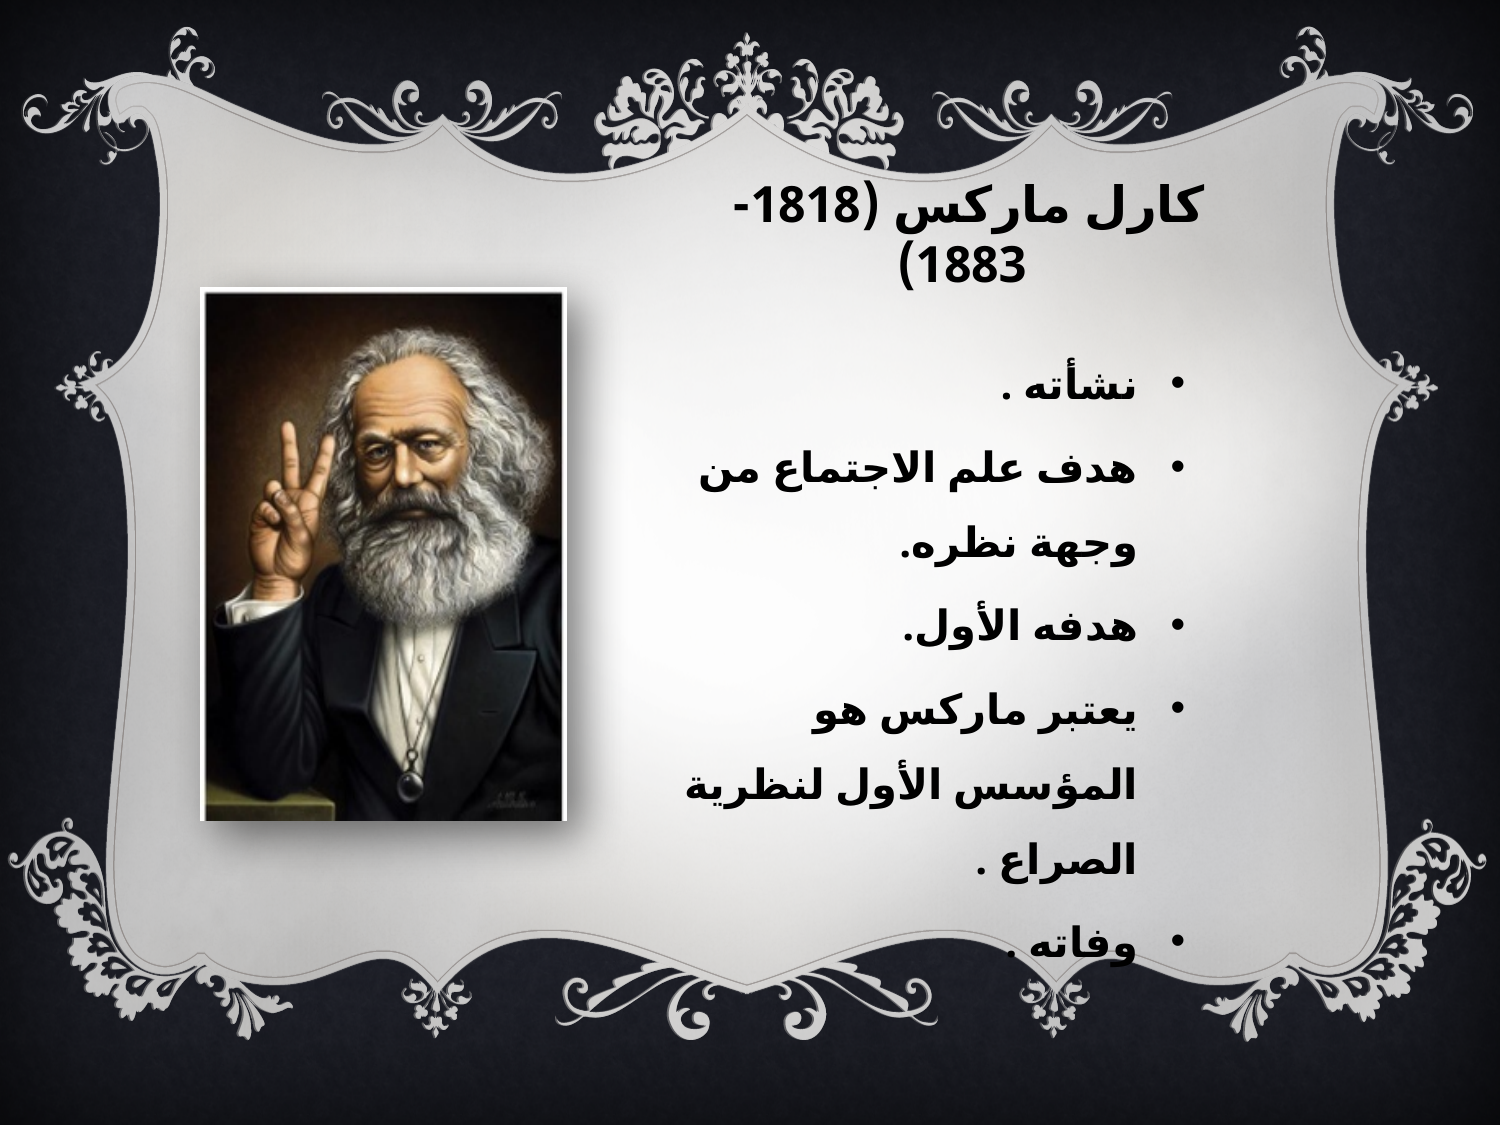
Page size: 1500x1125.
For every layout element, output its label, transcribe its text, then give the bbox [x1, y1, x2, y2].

list نشأته . هدف علم الاجتماع من وجهة نظره. هدفه الأول. يعتبر ماركس هو المؤسس الأول لنظرية الصراع . وفاته . [637, 324, 1200, 863]
title كارل ماركس (1818-1883) [699, 149, 1238, 300]
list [199, 287, 567, 822]
picture [0, 0, 1500, 1125]
